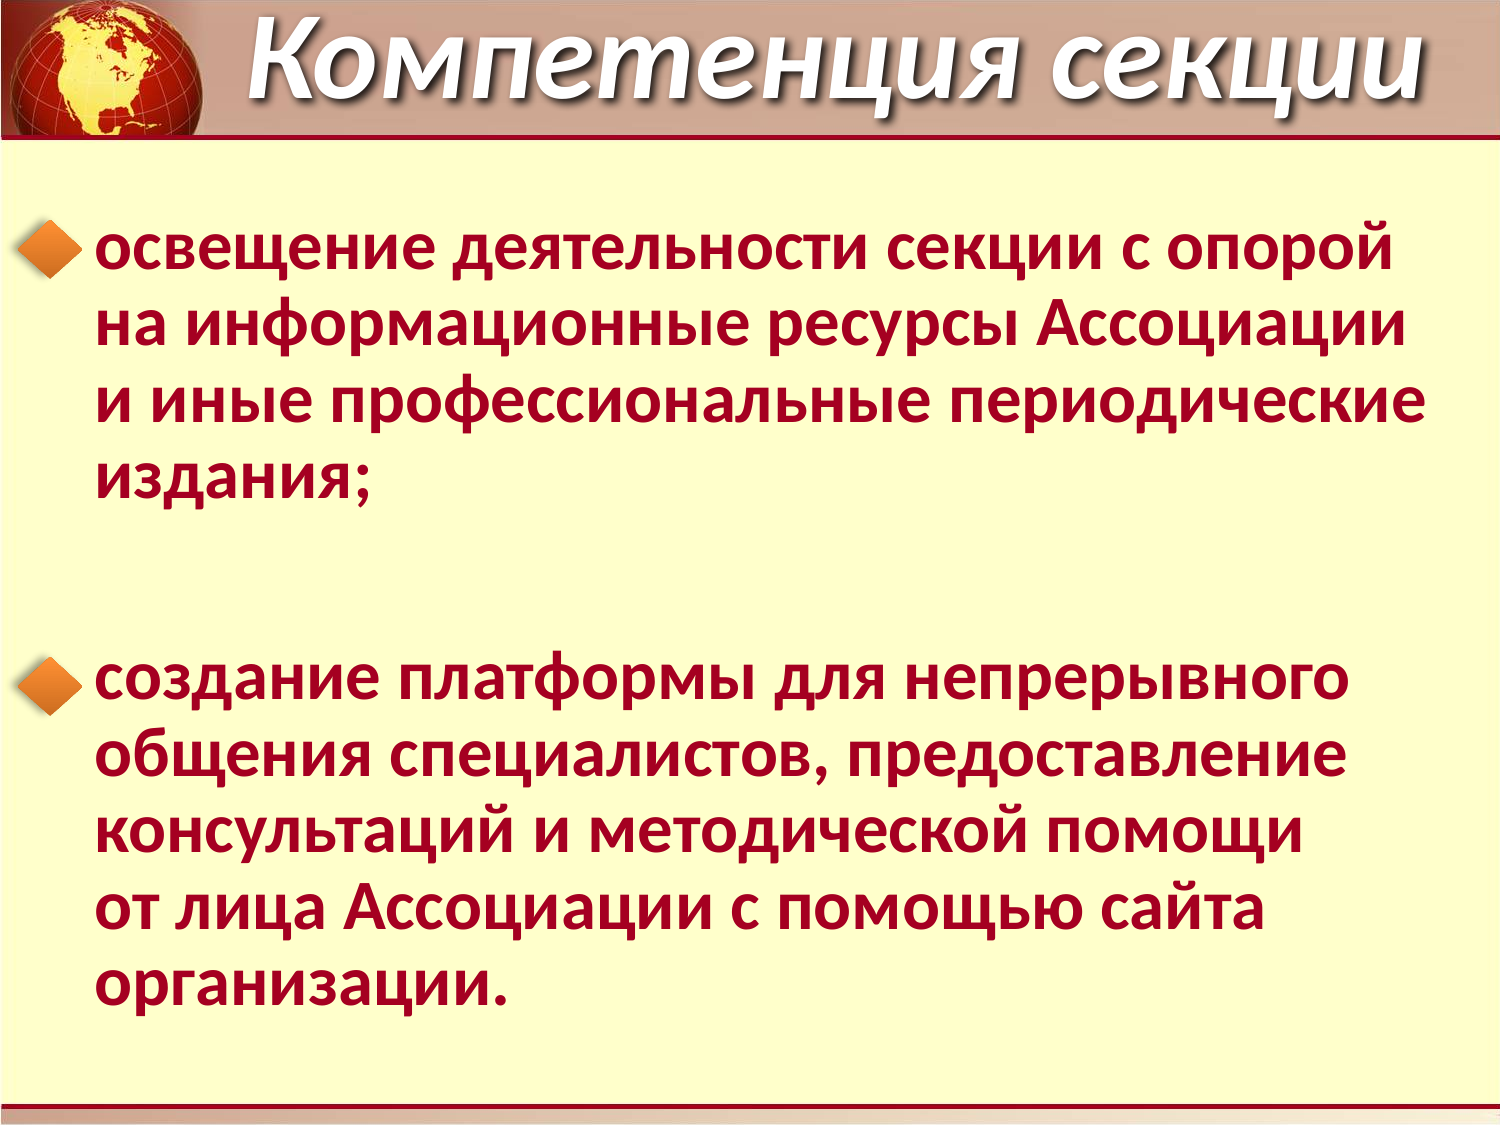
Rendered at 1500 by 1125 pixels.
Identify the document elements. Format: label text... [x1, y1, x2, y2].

text_box Компетенция секции [171, 0, 1500, 134]
text_box [17, 656, 83, 716]
picture [0, 0, 1500, 1125]
text_box освещение деятельности секции с опорой на информационные ресурсы Ассоциации и иные профессиональные периодические издания; создание платформы для непрерывного общения специалистов, предоставление консультаций и методической помощи от лица Ассоциации с помощью сайта организации. [64, 200, 1500, 1021]
text_box [17, 219, 83, 279]
